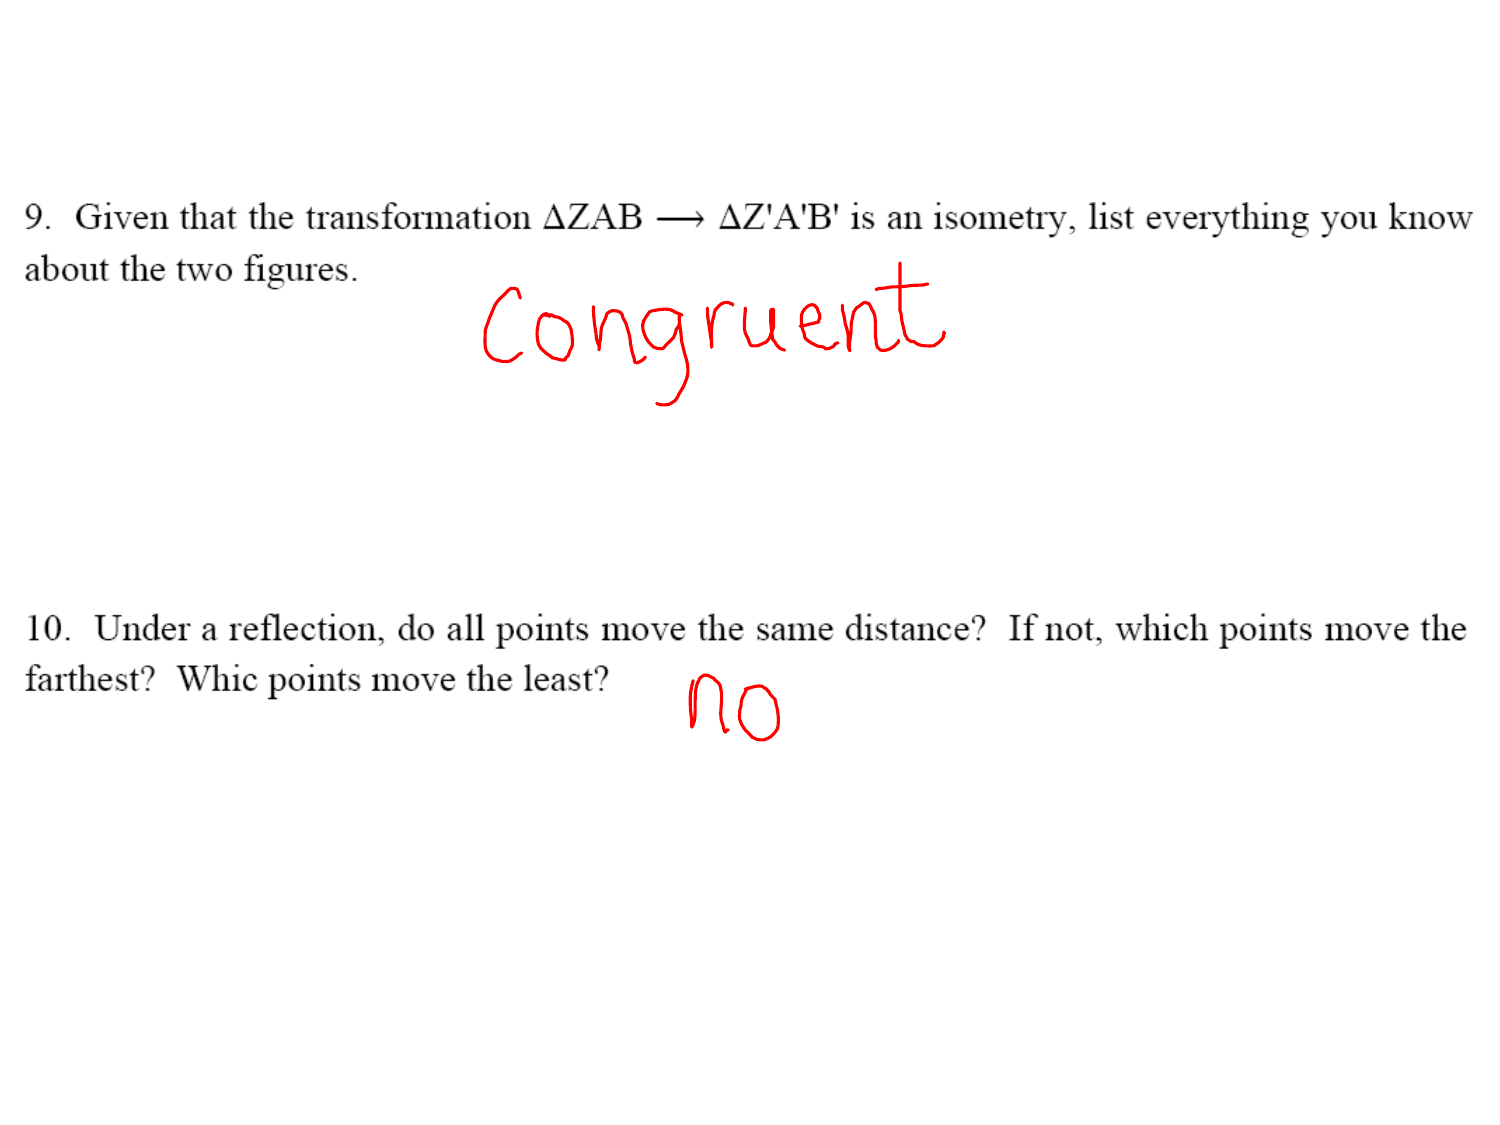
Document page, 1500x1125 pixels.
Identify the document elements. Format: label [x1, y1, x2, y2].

picture [12, 187, 1481, 743]
